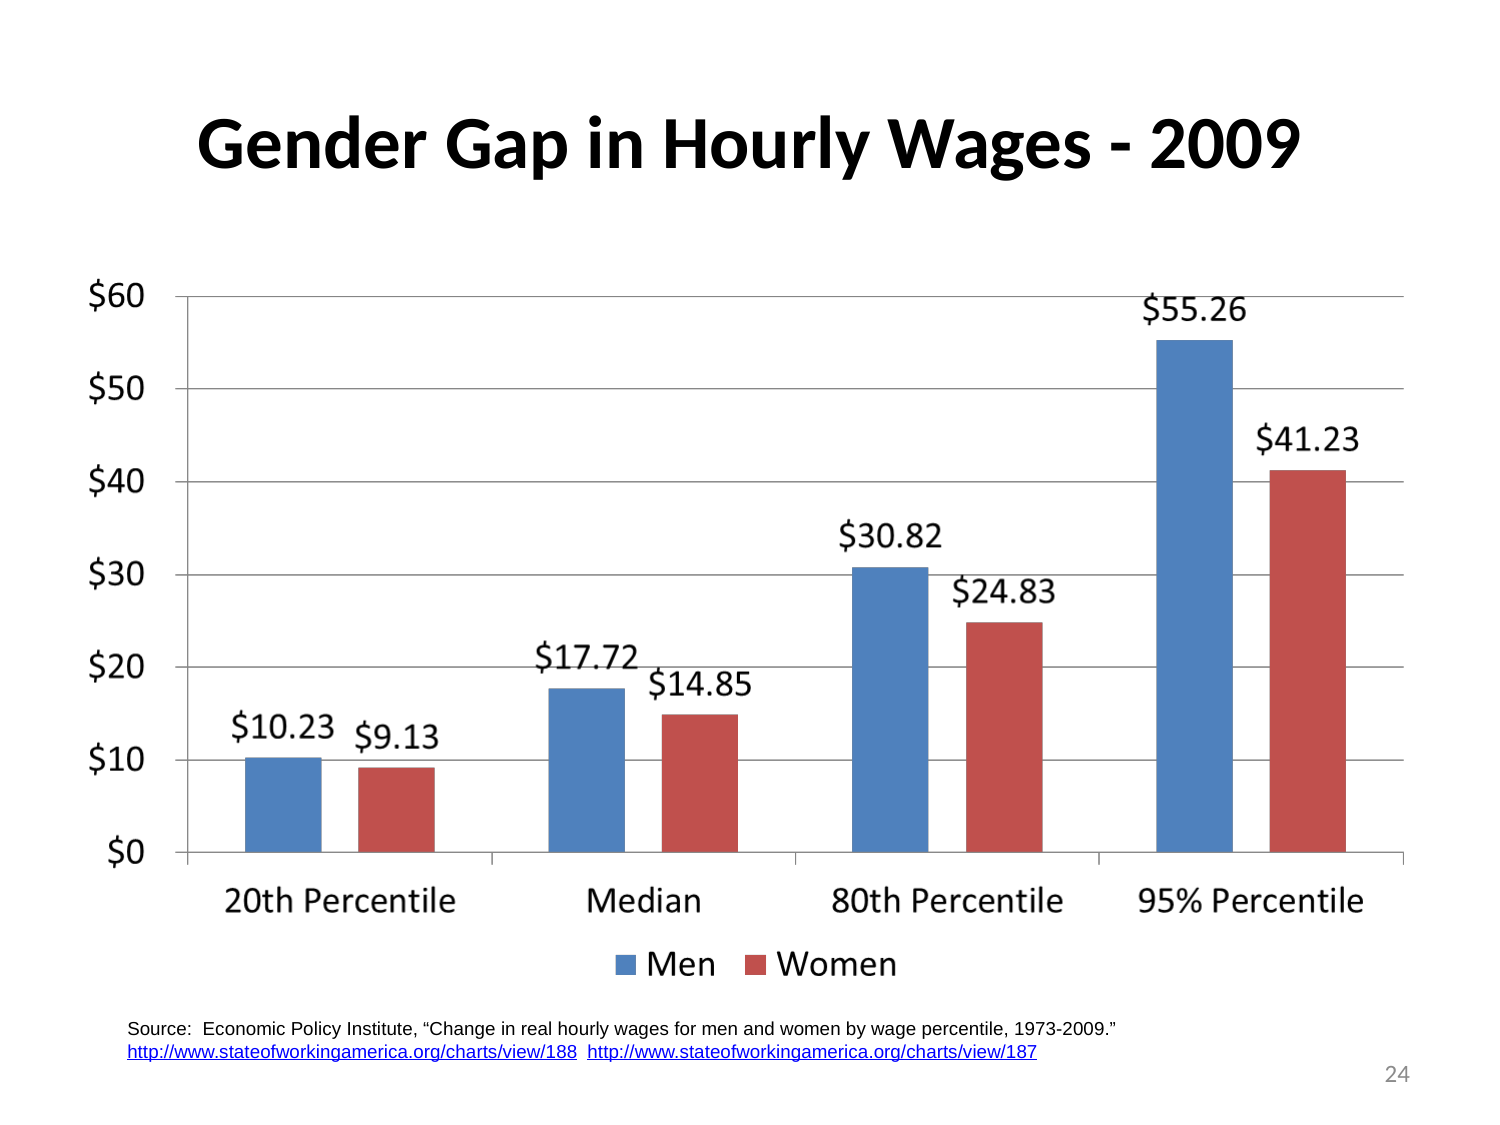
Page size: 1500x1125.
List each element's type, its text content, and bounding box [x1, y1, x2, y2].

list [66, 253, 1434, 1014]
title Gender Gap in Hourly Wages - 2009 [75, 45, 1425, 233]
text_box Source: Economic Policy Institute, “Change in real hourly wages for men and women by wage percentile, 1973-2009.” http://www.stateofworkingamerica.org/charts/view/188 http://www.stateofworkingamerica.org/charts/view/187 [112, 1021, 1350, 1070]
slide_number 24 [1074, 1042, 1425, 1103]
